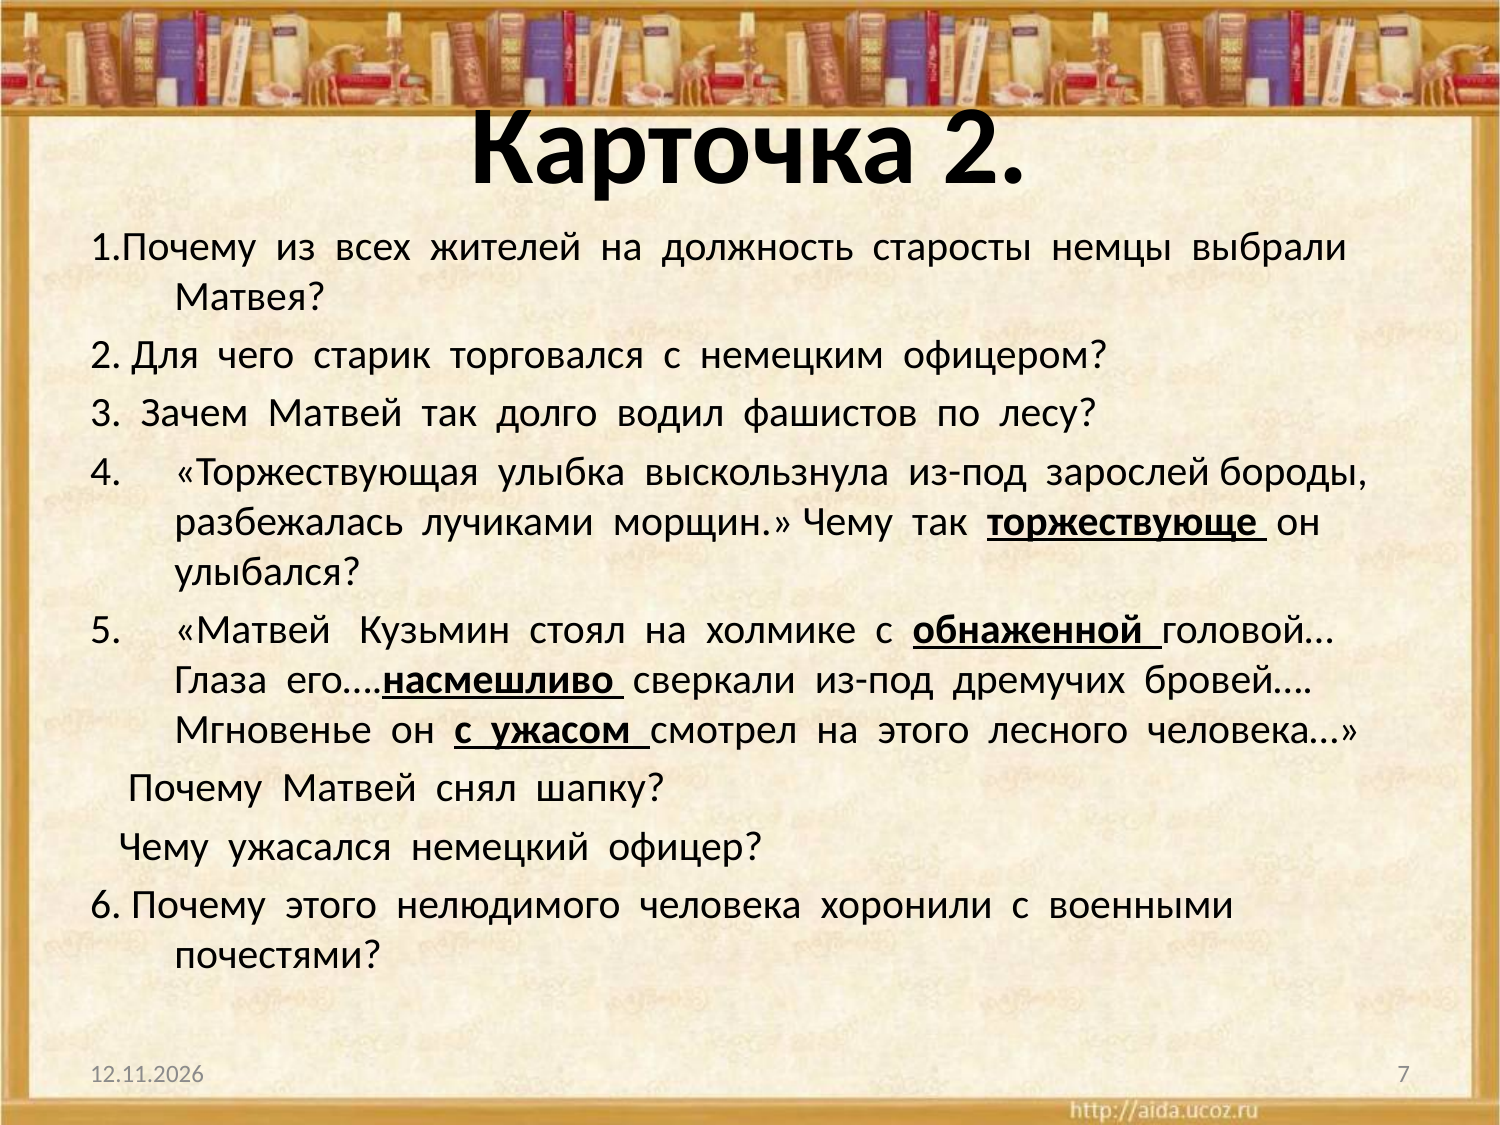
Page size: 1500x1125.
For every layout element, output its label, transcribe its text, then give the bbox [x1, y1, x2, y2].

list 1.Почему из всех жителей на должность старосты немцы выбрали Матвея? 2. Для чего старик торговался с немецким офицером? 3. Зачем Матвей так долго водил фашистов по лесу? «Торжествующая улыбка выскользнула из-под зарослей бороды, разбежалась лучиками морщин.» Чему так торжествующе он улыбался? «Матвей Кузьмин стоял на холмике с обнаженной головой…Глаза его….насмешливо сверкали из-под дремучих бровей…. Мгновенье он с ужасом смотрел на этого лесного человека…» Почему Матвей снял шапку? Чему ужасался немецкий офицер? 6. Почему этого нелюдимого человека хоронили с военными почестями? [74, 210, 1426, 1091]
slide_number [75, 1042, 425, 1103]
slide_number 7 [1074, 1042, 1425, 1103]
title Карточка 2. [74, 44, 1426, 210]
picture [0, 0, 1500, 1125]
